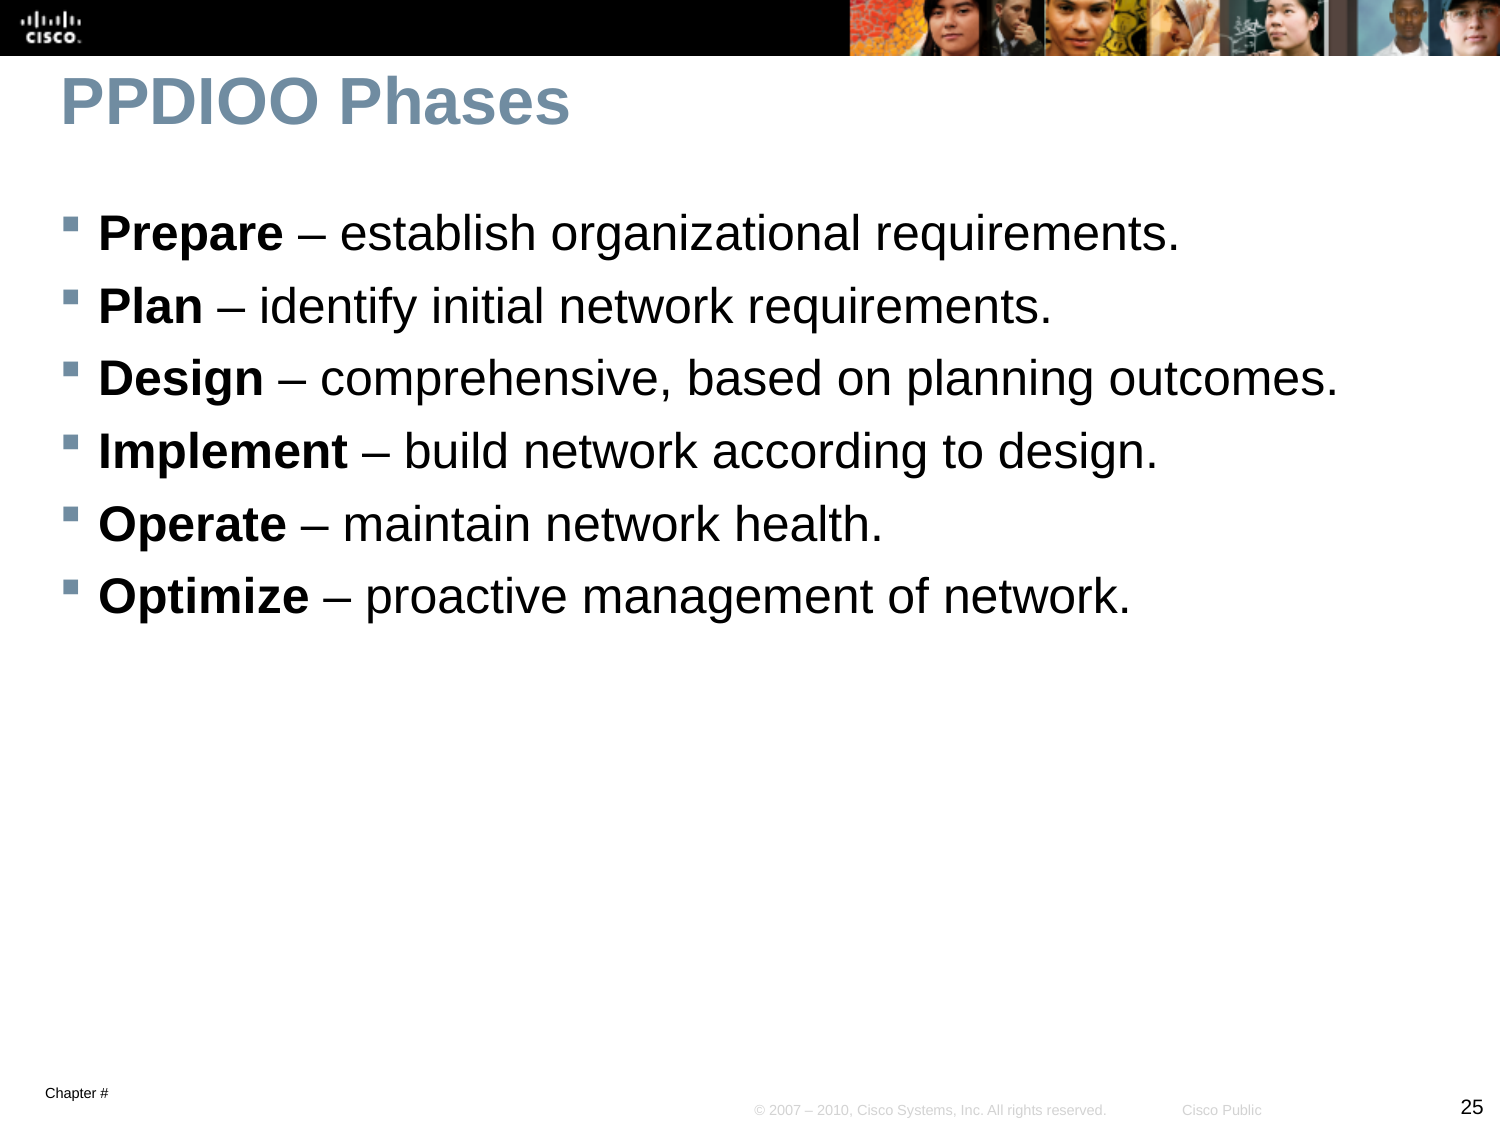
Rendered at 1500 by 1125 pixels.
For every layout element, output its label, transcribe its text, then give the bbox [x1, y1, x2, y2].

picture [0, 0, 1500, 56]
list Prepare – establish organizational requirements. Plan – identify initial network requirements. Design – comprehensive, based on planning outcomes. Implement – build network according to design. Operate – maintain network health. Optimize – proactive management of network. [45, 193, 1444, 1037]
title PPDIOO Phases [45, 59, 1444, 182]
